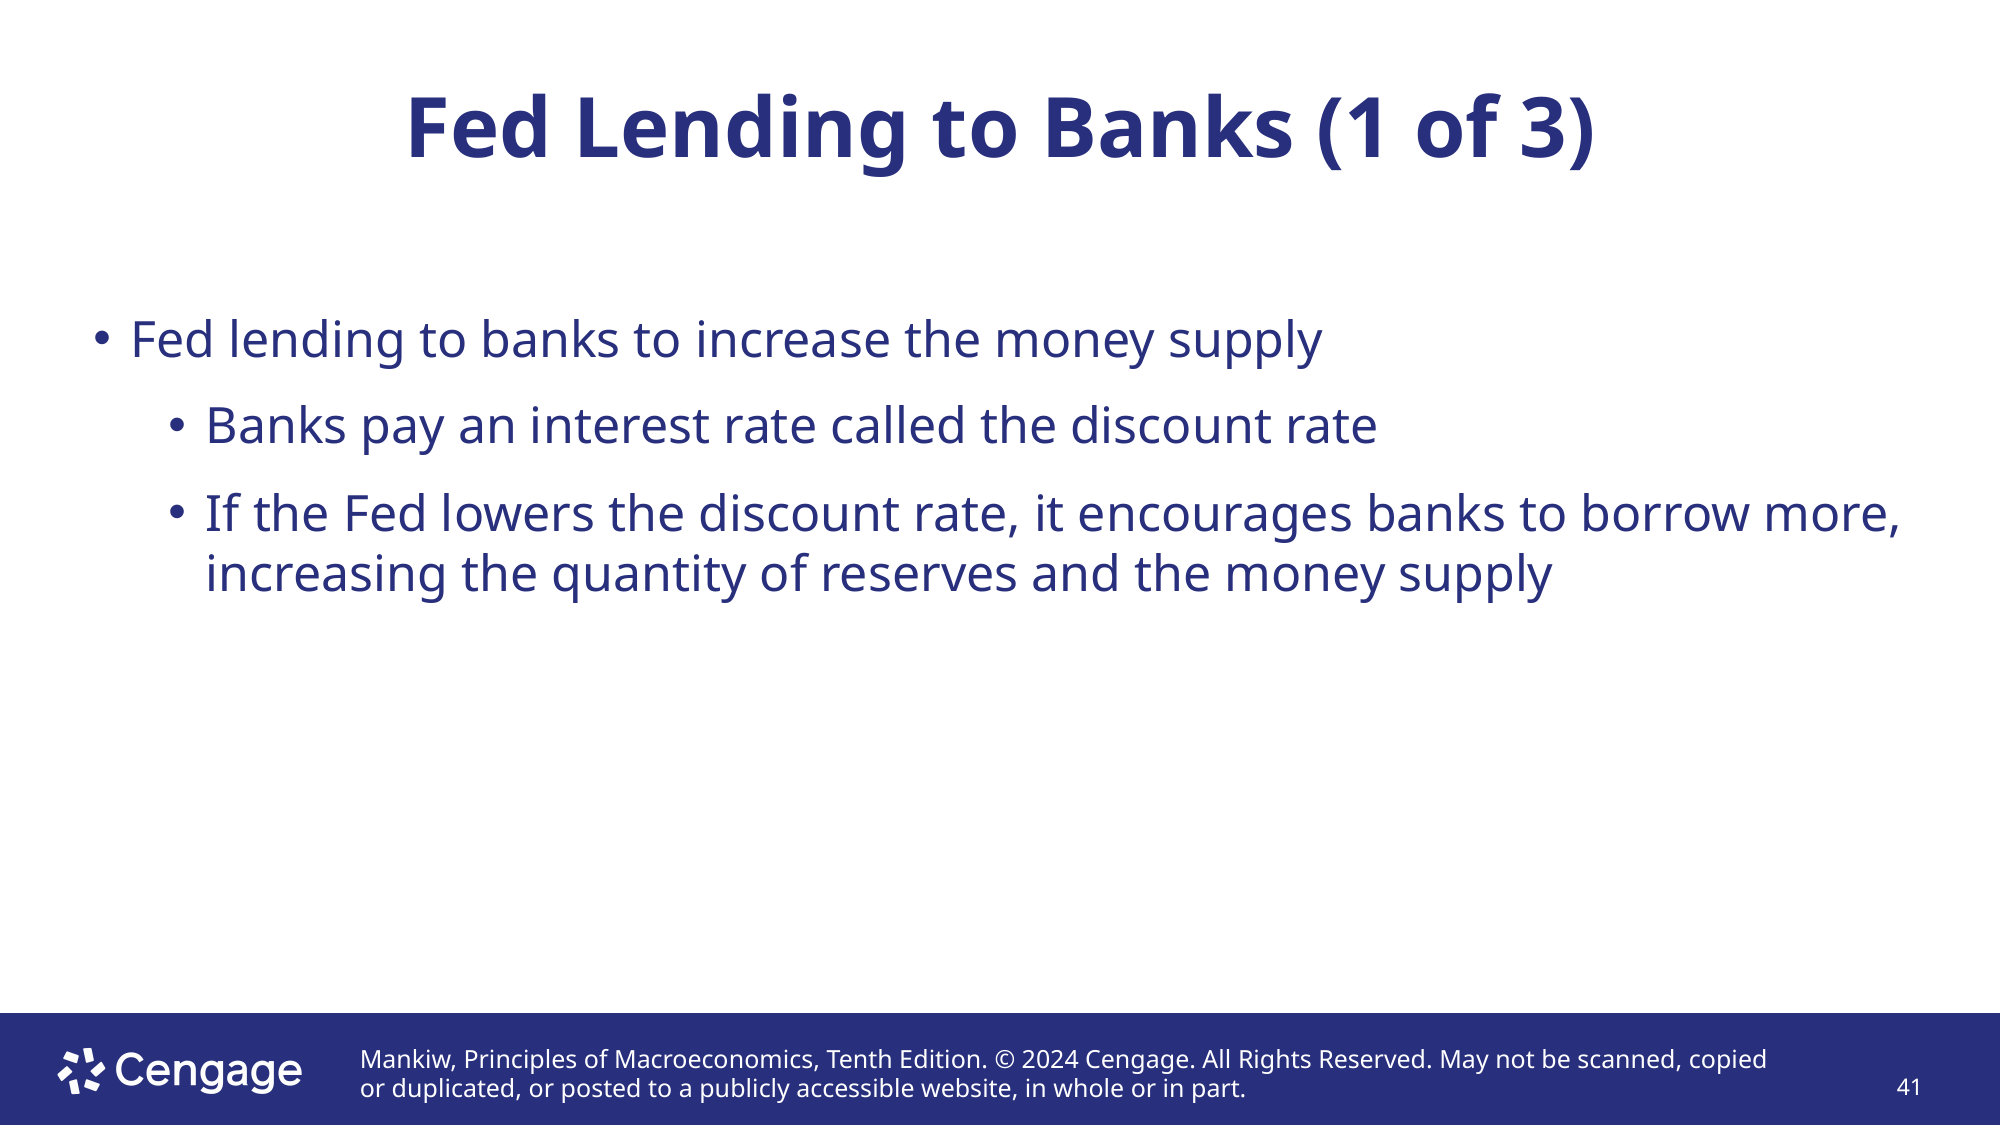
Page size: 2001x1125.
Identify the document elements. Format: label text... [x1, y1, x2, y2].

picture [30, 1020, 329, 1122]
title Fed Lending to Banks (1 of 3) [78, 77, 1923, 278]
list Fed lending to banks to increase the money supply Banks pay an interest rate called the discount rate If the Fed lowers the discount rate, it encourages banks to borrow more, increasing the quantity of reserves and the money supply [78, 299, 1923, 1014]
